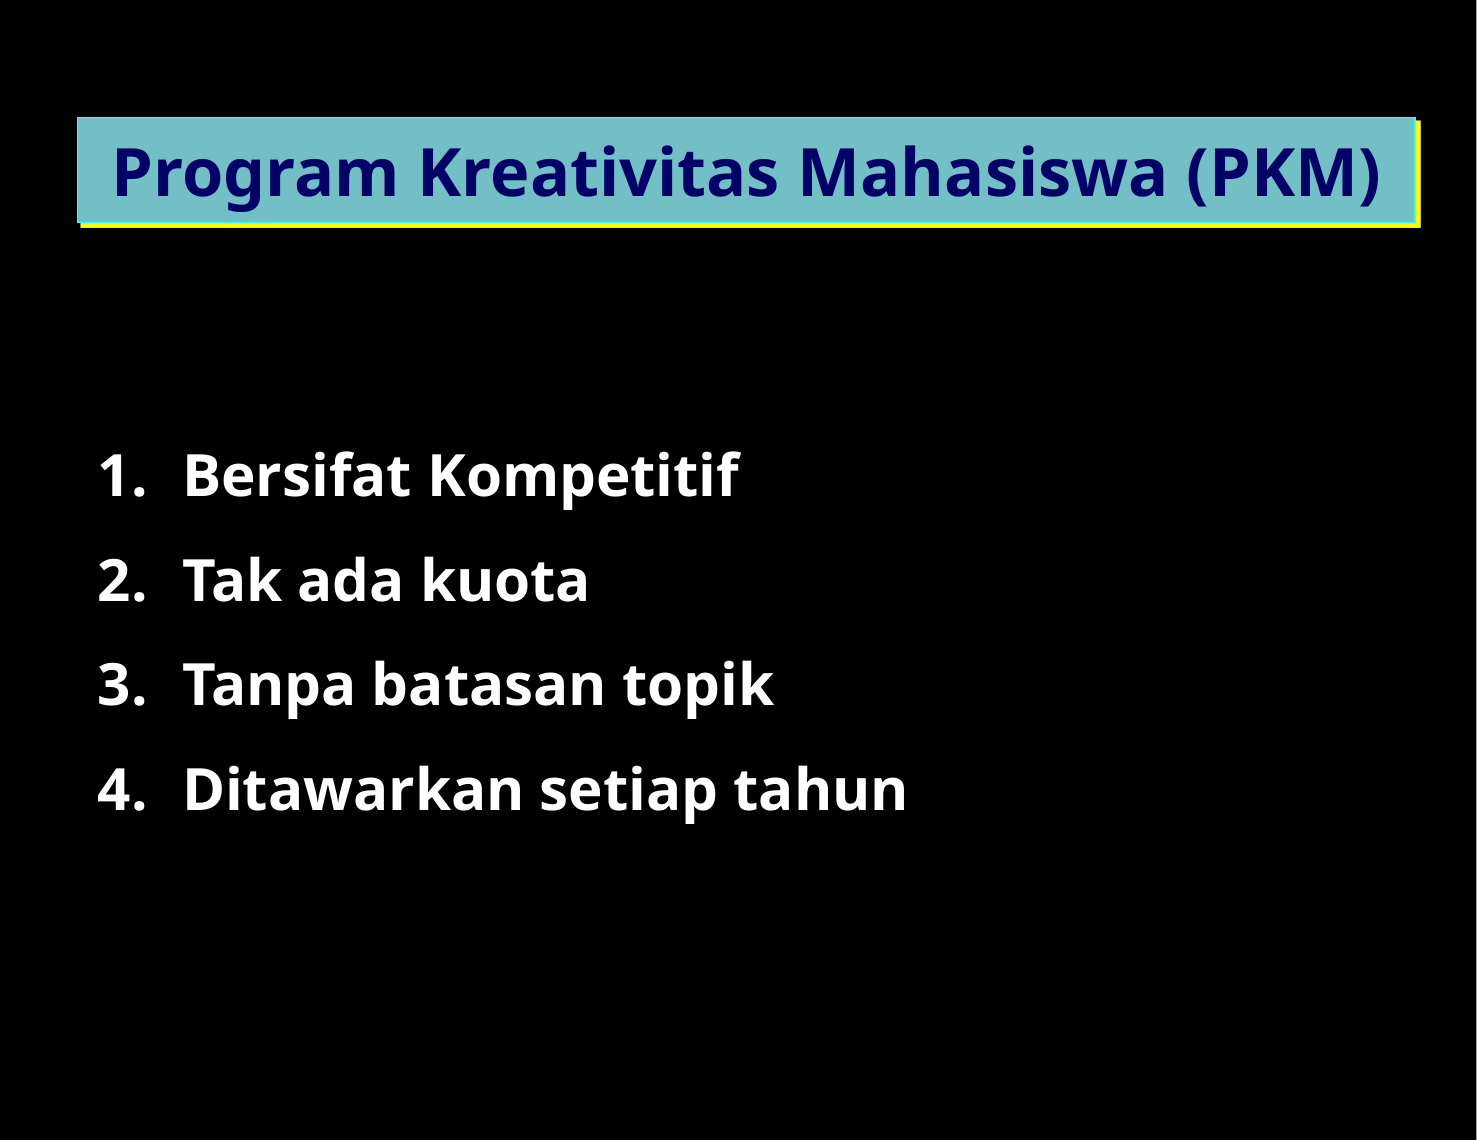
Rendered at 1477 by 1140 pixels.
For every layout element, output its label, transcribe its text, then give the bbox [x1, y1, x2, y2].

text_box Program Kreativitas Mahasiswa (PKM) [77, 117, 1416, 223]
text_box Bersifat Kompetitif Tak ada kuota Tanpa batasan topik Ditawarkan setiap tahun [83, 395, 1396, 830]
